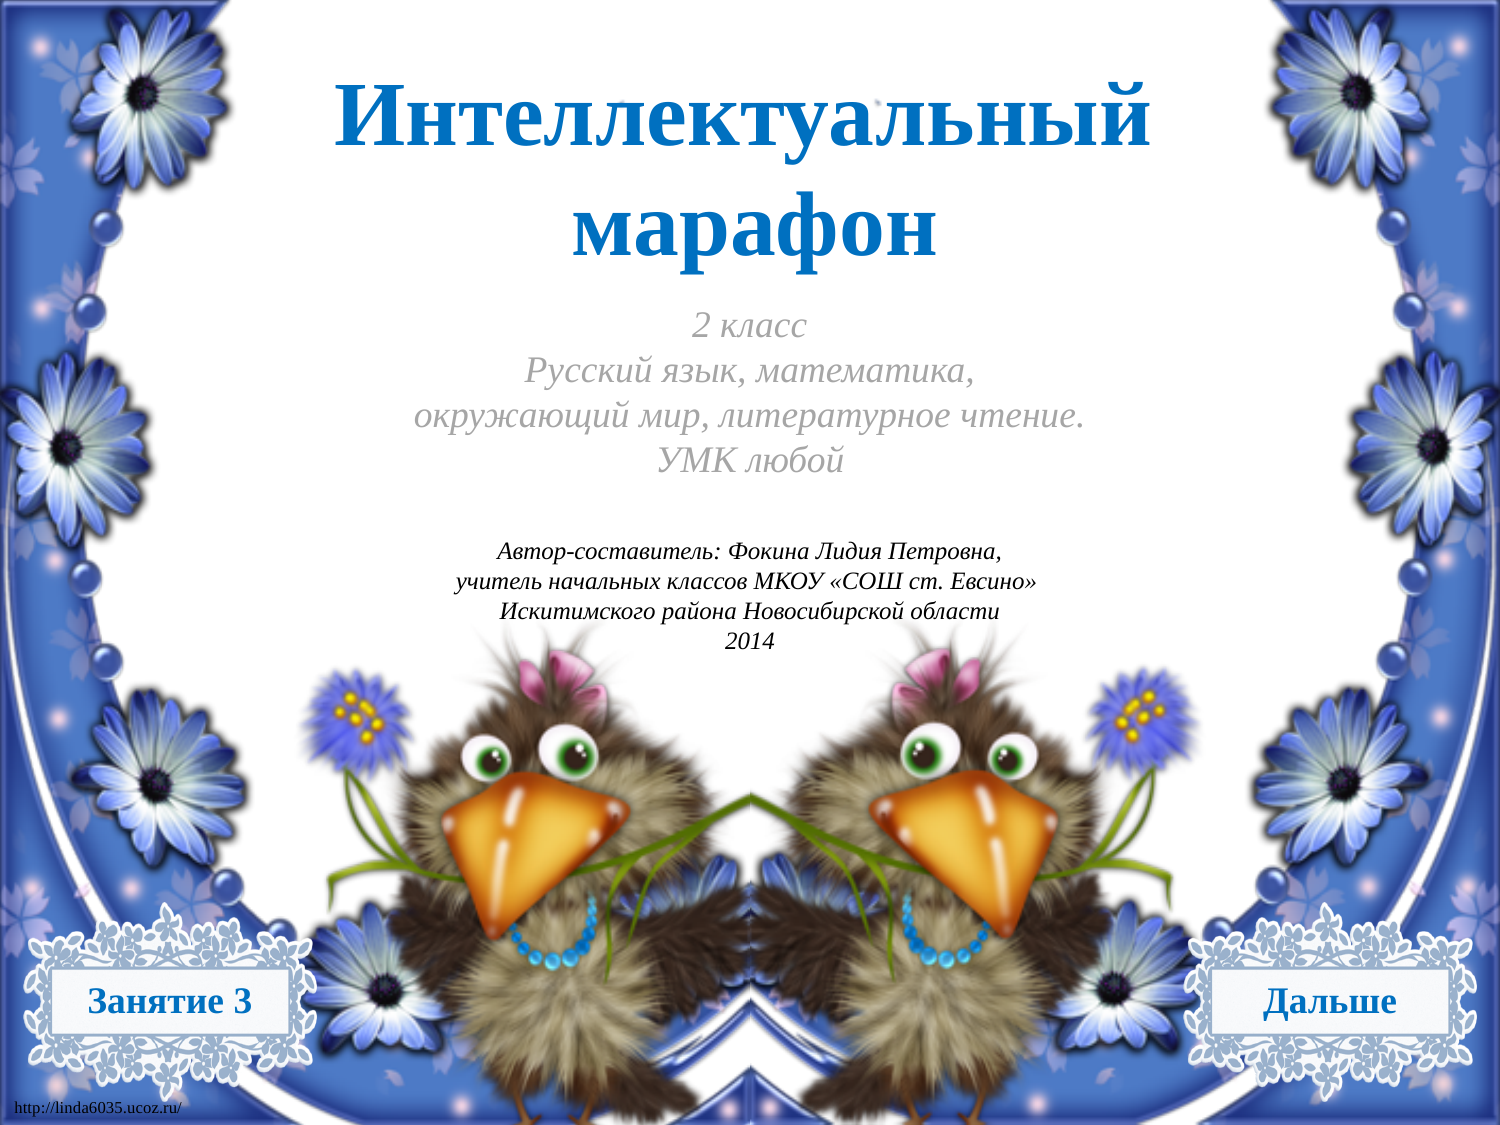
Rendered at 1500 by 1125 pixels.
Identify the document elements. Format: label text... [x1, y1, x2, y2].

picture [0, 0, 1500, 1125]
text_box 2 класс Русский язык, математика, окружающий мир, литературное чтение. УМК любой [398, 292, 1102, 488]
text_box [1183, 902, 1477, 1102]
text_box Интеллектуальный марафон [315, 46, 1195, 282]
text_box Автор-составитель: Фокина Лидия Петровна, учитель начальных классов МКОУ «СОШ ст. Евсино» Искитимского района Новосибирской области 2014 [398, 527, 1102, 662]
